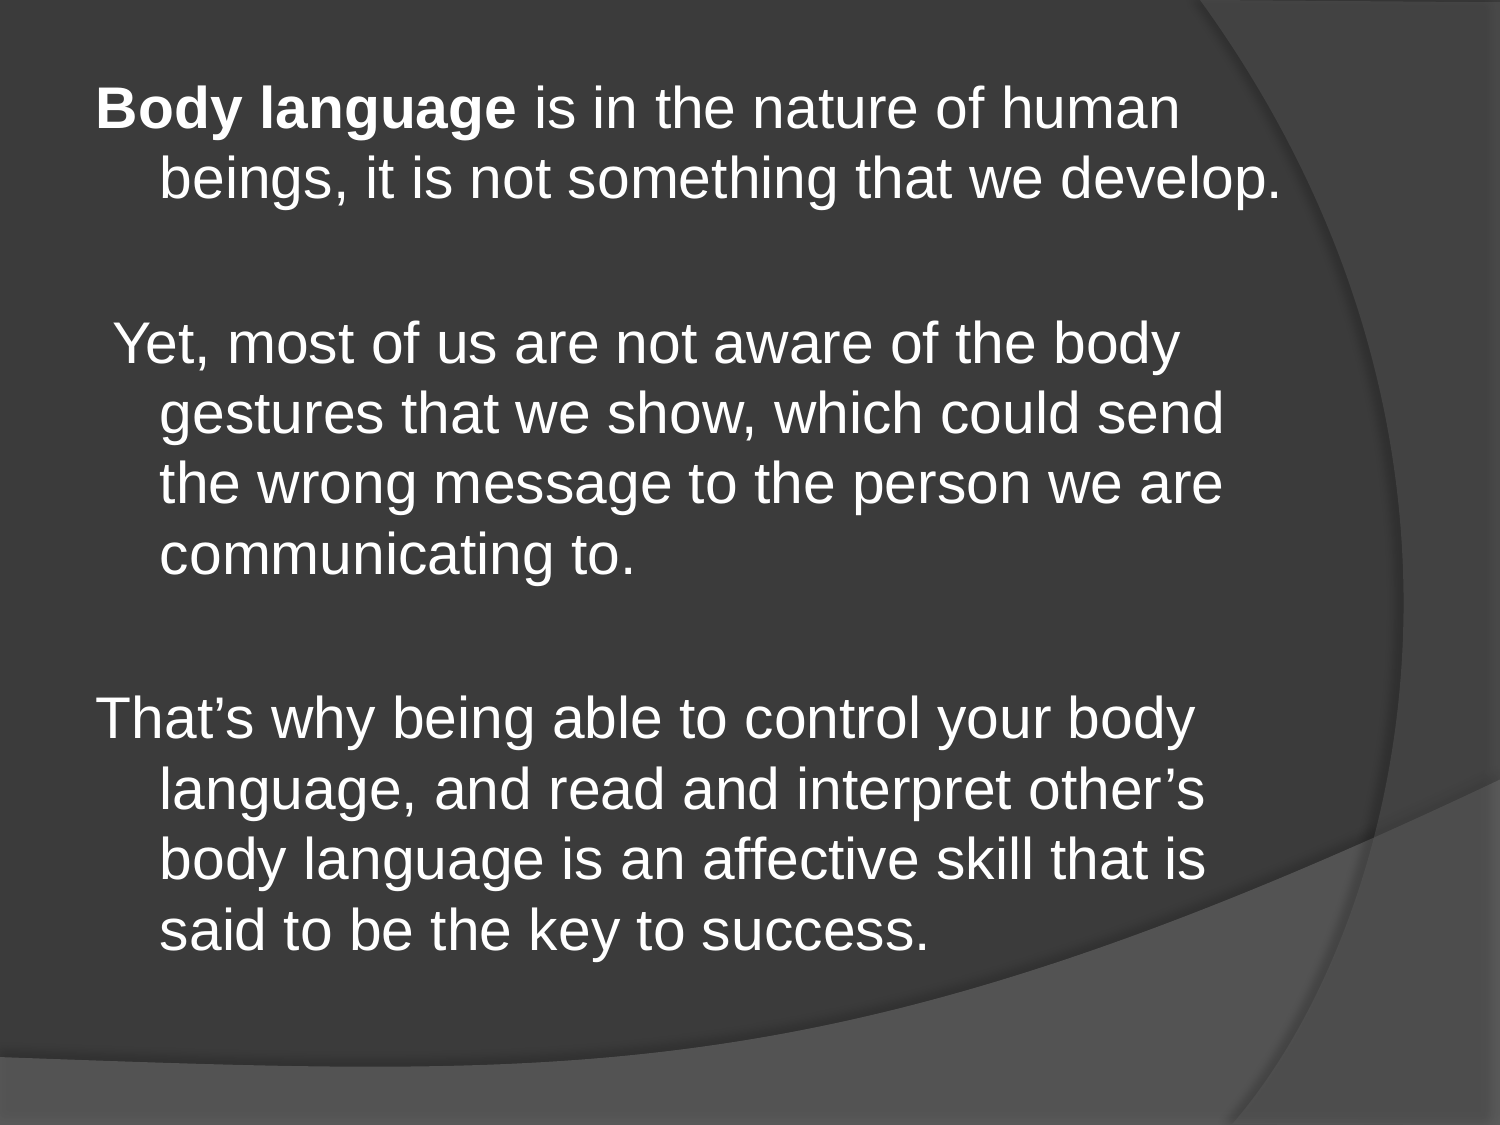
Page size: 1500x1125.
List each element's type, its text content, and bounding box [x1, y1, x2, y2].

list Body language is in the nature of human beings, it is not something that we develop. Yet, most of us are not aware of the body gestures that we show, which could send the wrong message to the person we are communicating to. That’s why being able to control your body language, and read and interpret other’s body language is an affective skill that is said to be the key to success. [75, 62, 1300, 1005]
